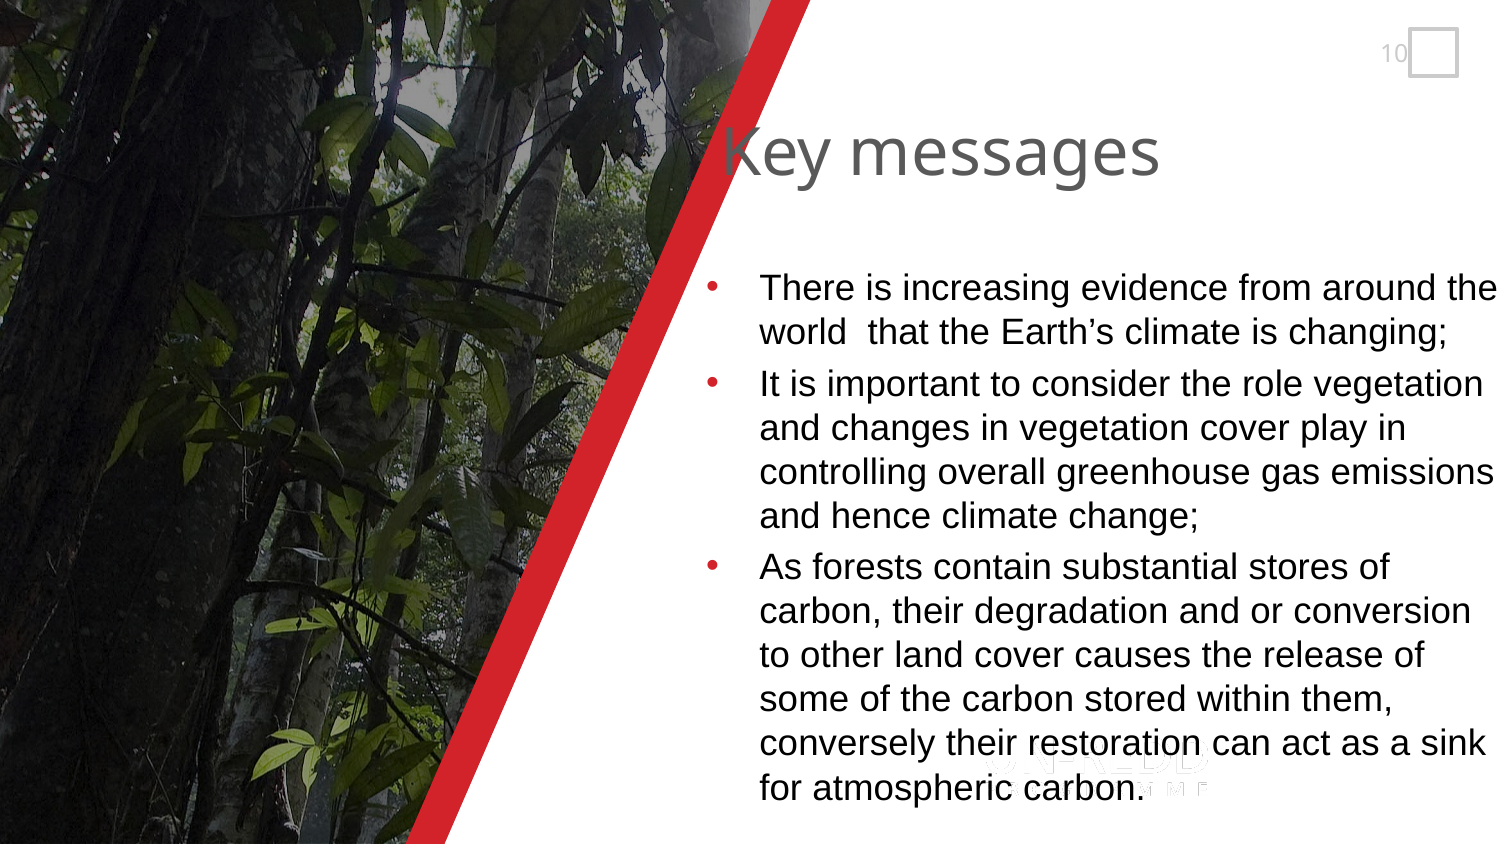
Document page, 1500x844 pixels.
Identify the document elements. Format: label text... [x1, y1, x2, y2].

picture [0, 0, 770, 844]
list There is increasing evidence from around the world that the Earth’s climate is changing; It is important to consider the role vegetation and changes in vegetation cover play in controlling overall greenhouse gas emissions and hence climate change; As forests contain substantial stores of carbon, their degradation and or conversion to other land cover causes the release of some of the carbon stored within them, conversely their restoration can act as a sink for atmospheric carbon. [690, 256, 1500, 844]
